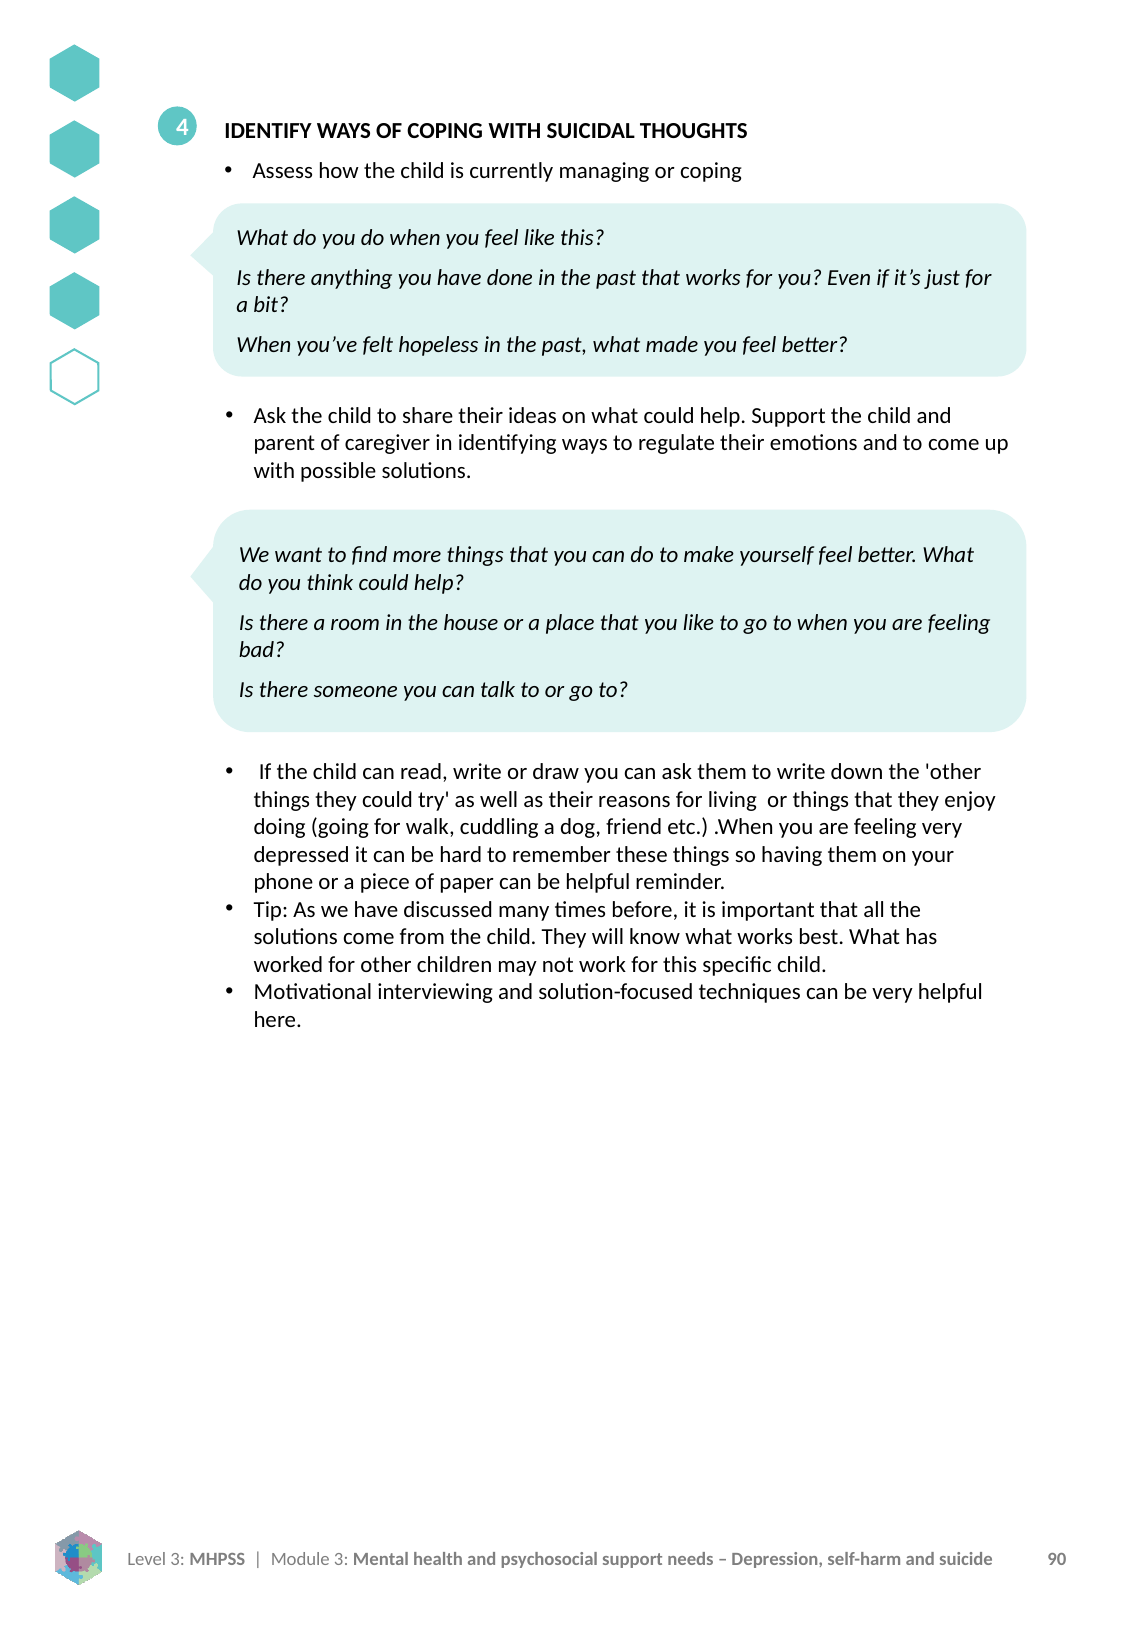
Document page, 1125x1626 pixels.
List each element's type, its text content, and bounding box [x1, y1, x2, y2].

text_box Ask the child to share their ideas on what could help. Support the child and parent of caregiver in identifying ways to regulate their emotions and to come up with possible solutions. [165, 393, 1027, 491]
text_box [50, 197, 99, 253]
text_box IDENTIFY WAYS OF COPING WITH SUICIDAL THOUGHTS Assess how the child is currently managing or coping [165, 108, 1027, 191]
text_box If the child can read, write or draw you can ask them to write down the 'other things they could try' as well as their reasons for living or things that they enjoy doing (going for walk, cuddling a dog, friend etc.) .When you are feeling very depressed it can be hard to remember these things so having them on your phone or a piece of paper can be helpful reminder. Tip: As we have discussed many times before, it is important that all the solutions come from the child. They will know what works best. What has worked for other children may not work for this specific child. Motivational interviewing and solution-focused techniques can be very helpful here. [165, 749, 1027, 1040]
text_box [50, 349, 99, 405]
text_box We want to find more things that you can do to make yourself feel better. What do you think could help? Is there a room in the house or a place that you like to go to when you are feeling bad? Is there someone you can talk to or go to? [190, 509, 1027, 733]
text_box What do you do when you feel like this? Is there anything you have done in the past that works for you? Even if it’s just for a bit? When you’ve felt hopeless in the past, what made you feel better? [190, 203, 1027, 377]
text_box [50, 121, 99, 177]
text_box [50, 45, 99, 101]
text_box [50, 273, 99, 329]
picture [55, 1530, 102, 1585]
text_box 4 [157, 106, 197, 146]
